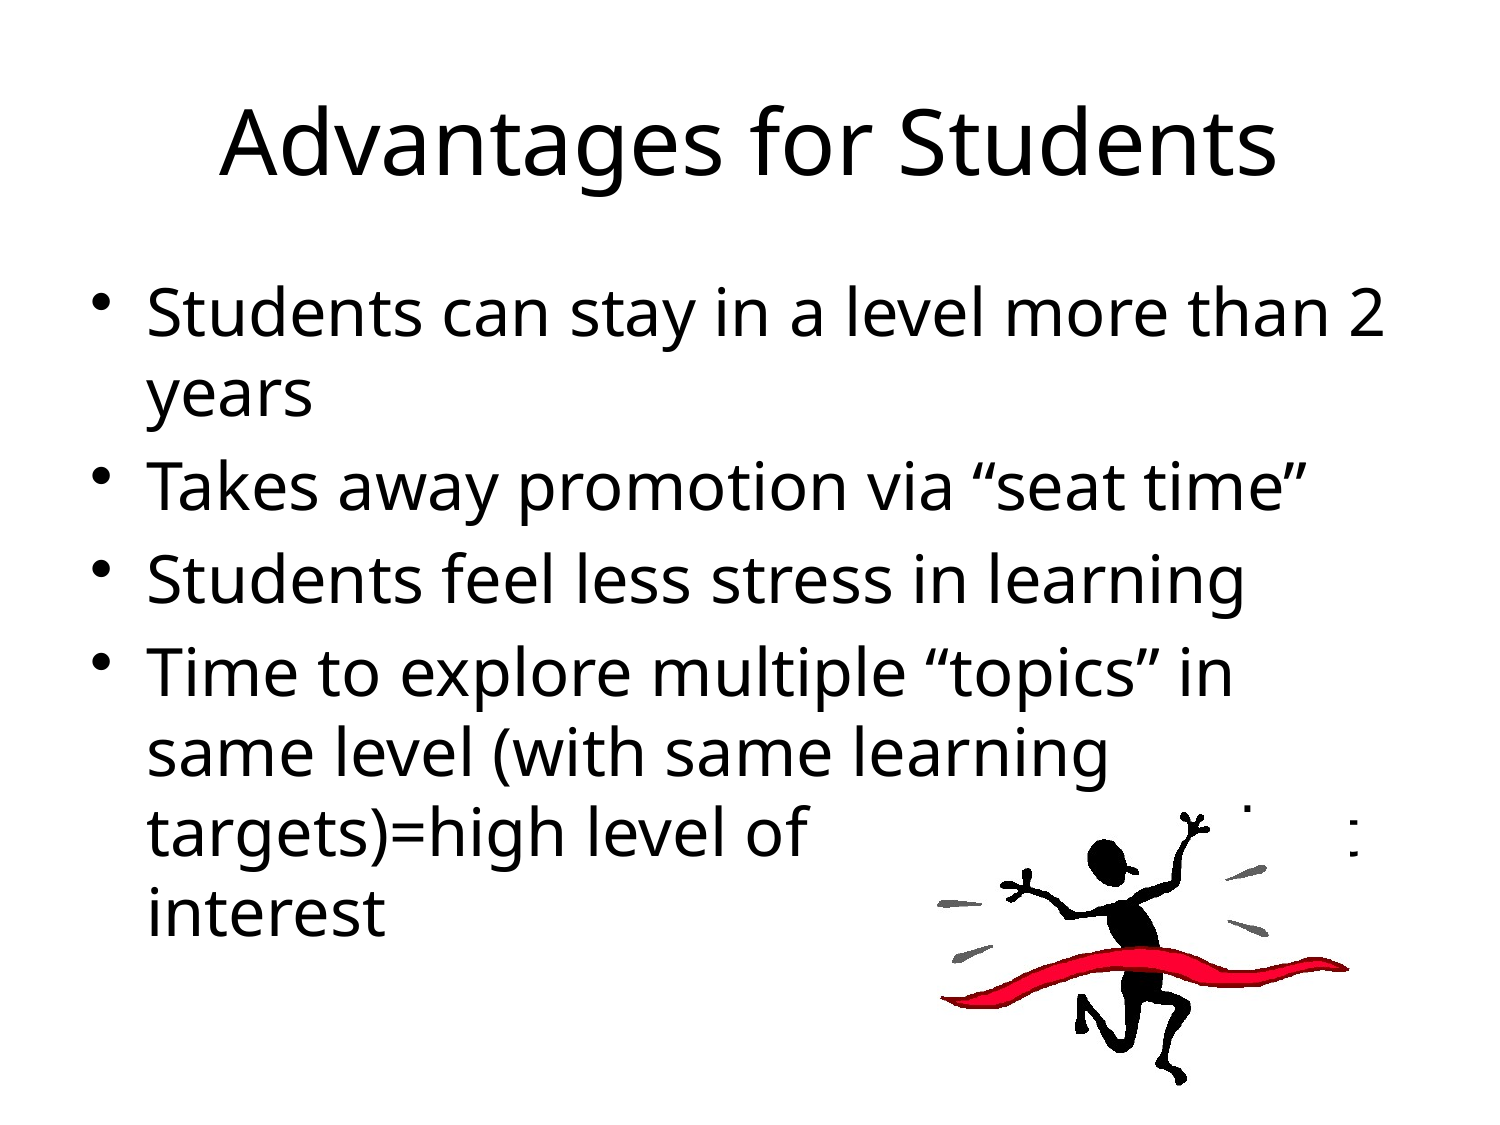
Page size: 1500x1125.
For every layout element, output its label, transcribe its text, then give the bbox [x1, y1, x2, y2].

title Advantages for Students [74, 44, 1426, 233]
picture [937, 812, 1351, 1087]
list Students can stay in a level more than 2 years Takes away promotion via “seat time” Students feel less stress in learning Time to explore multiple “topics” in same level (with same learning targets)=high level of student interest [74, 262, 1426, 1006]
